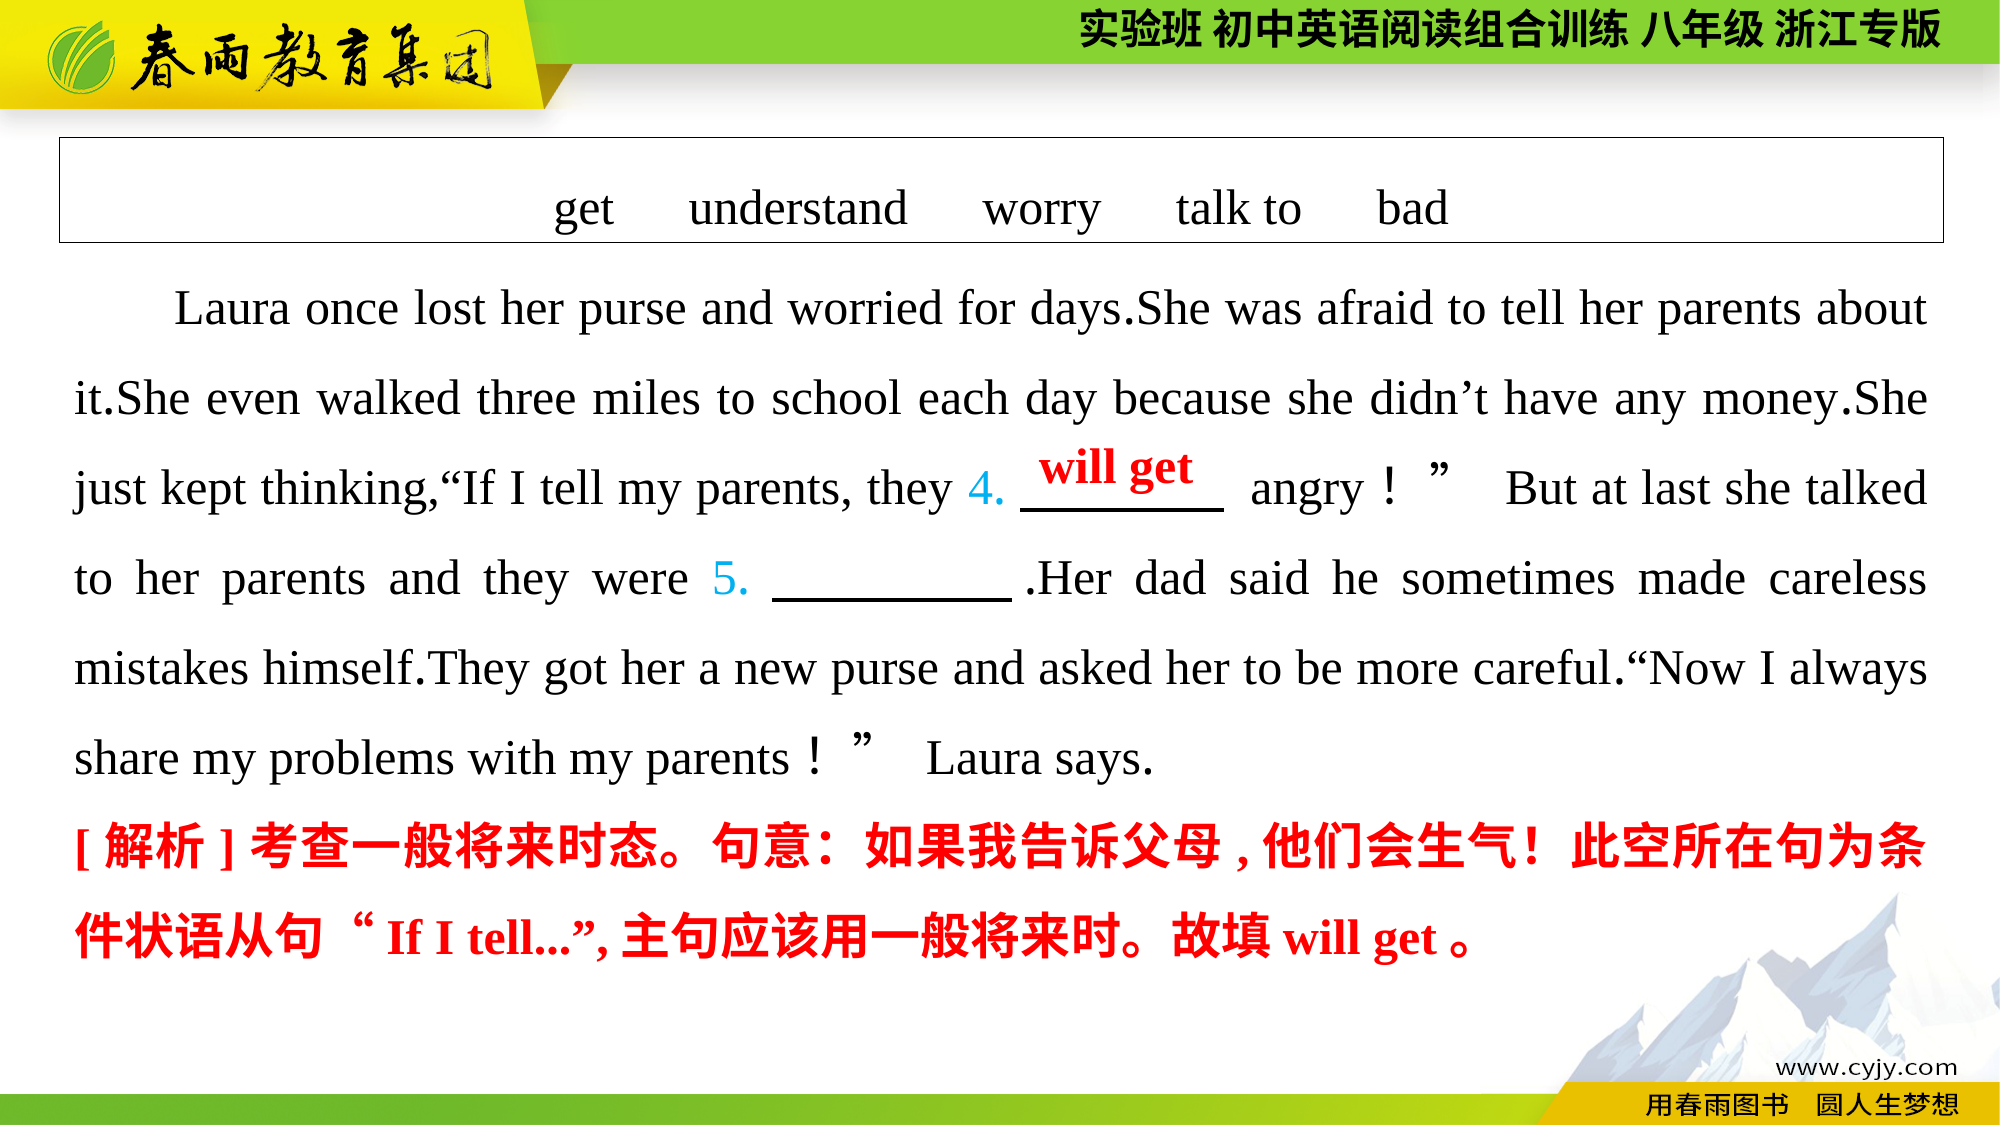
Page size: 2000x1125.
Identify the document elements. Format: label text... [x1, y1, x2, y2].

text_box get understand worry talk to bad [59, 137, 1944, 243]
picture [0, 0, 2000, 1125]
text_box will get [1024, 426, 1209, 502]
text_box [解析]考查一般将来时态。句意：如果我告诉父母,他们会生气！此空所在句为条件状语从句“If I tell...”,主句应该用一般将来时。故填will get。 [59, 792, 1944, 972]
text_box Laura once lost her purse and worried for days.She was afraid to tell her parents about it.She even walked three miles to school each day because she didn’t have any money.She just kept thinking,“If I tell my parents, they 4. angry！” But at last she talked to her parents and they were 5. .Her dad said he sometimes made careless mistakes himself.They got her a new purse and asked her to be more careful.“Now I always share my problems with my parents！” Laura says. [59, 243, 1944, 792]
